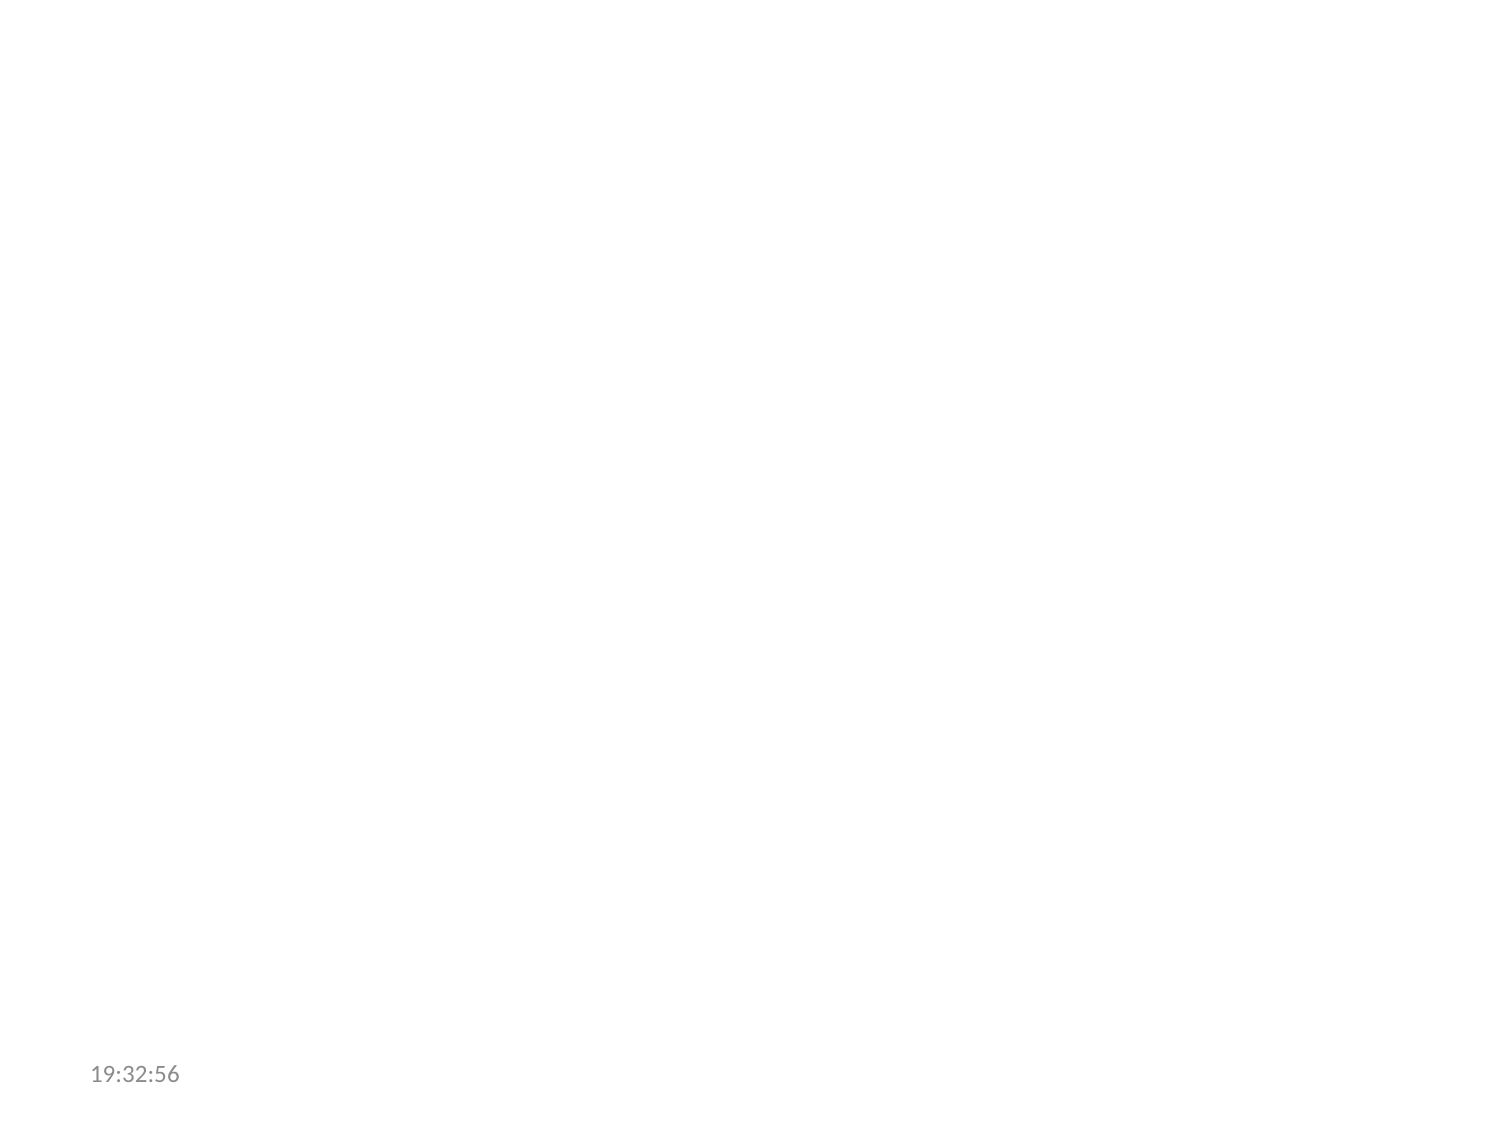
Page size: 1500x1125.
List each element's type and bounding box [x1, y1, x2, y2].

slide_number [75, 1042, 425, 1103]
